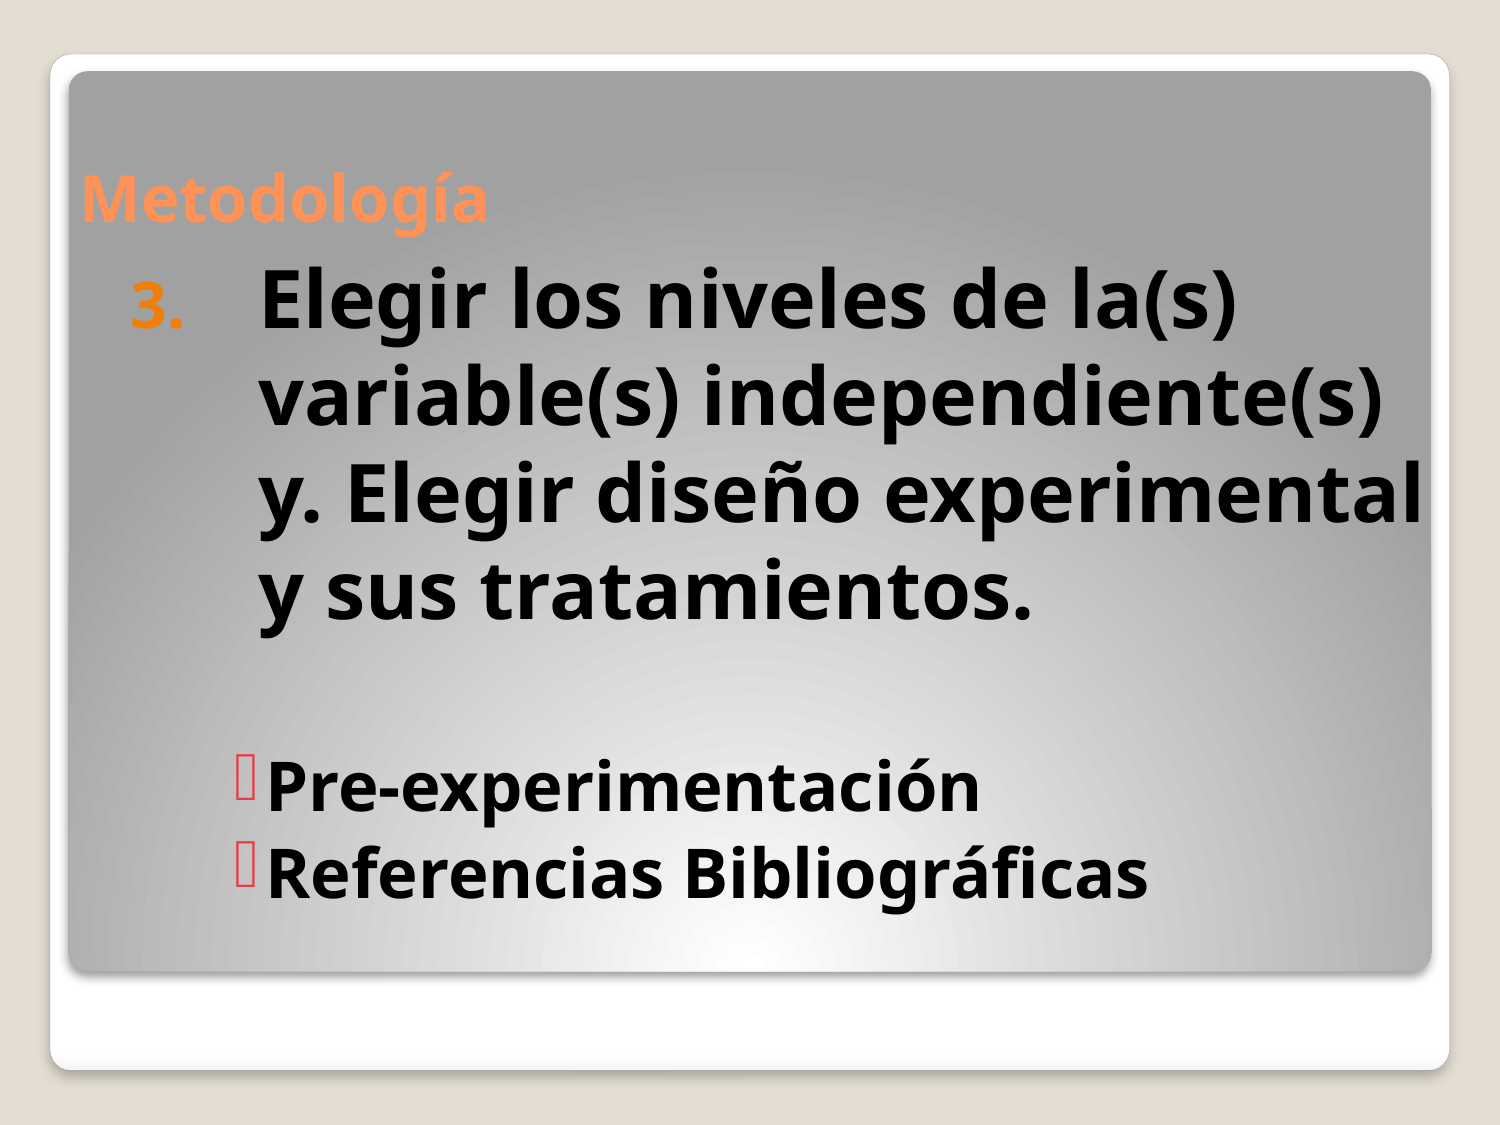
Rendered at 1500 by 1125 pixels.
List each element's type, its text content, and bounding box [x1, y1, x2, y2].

list Elegir los niveles de la(s) variable(s) independiente(s) y. Elegir diseño experimental y sus tratamientos. Pre-experimentación Referencias Bibliográficas [100, 233, 1443, 1013]
title Metodología [64, 149, 1408, 322]
